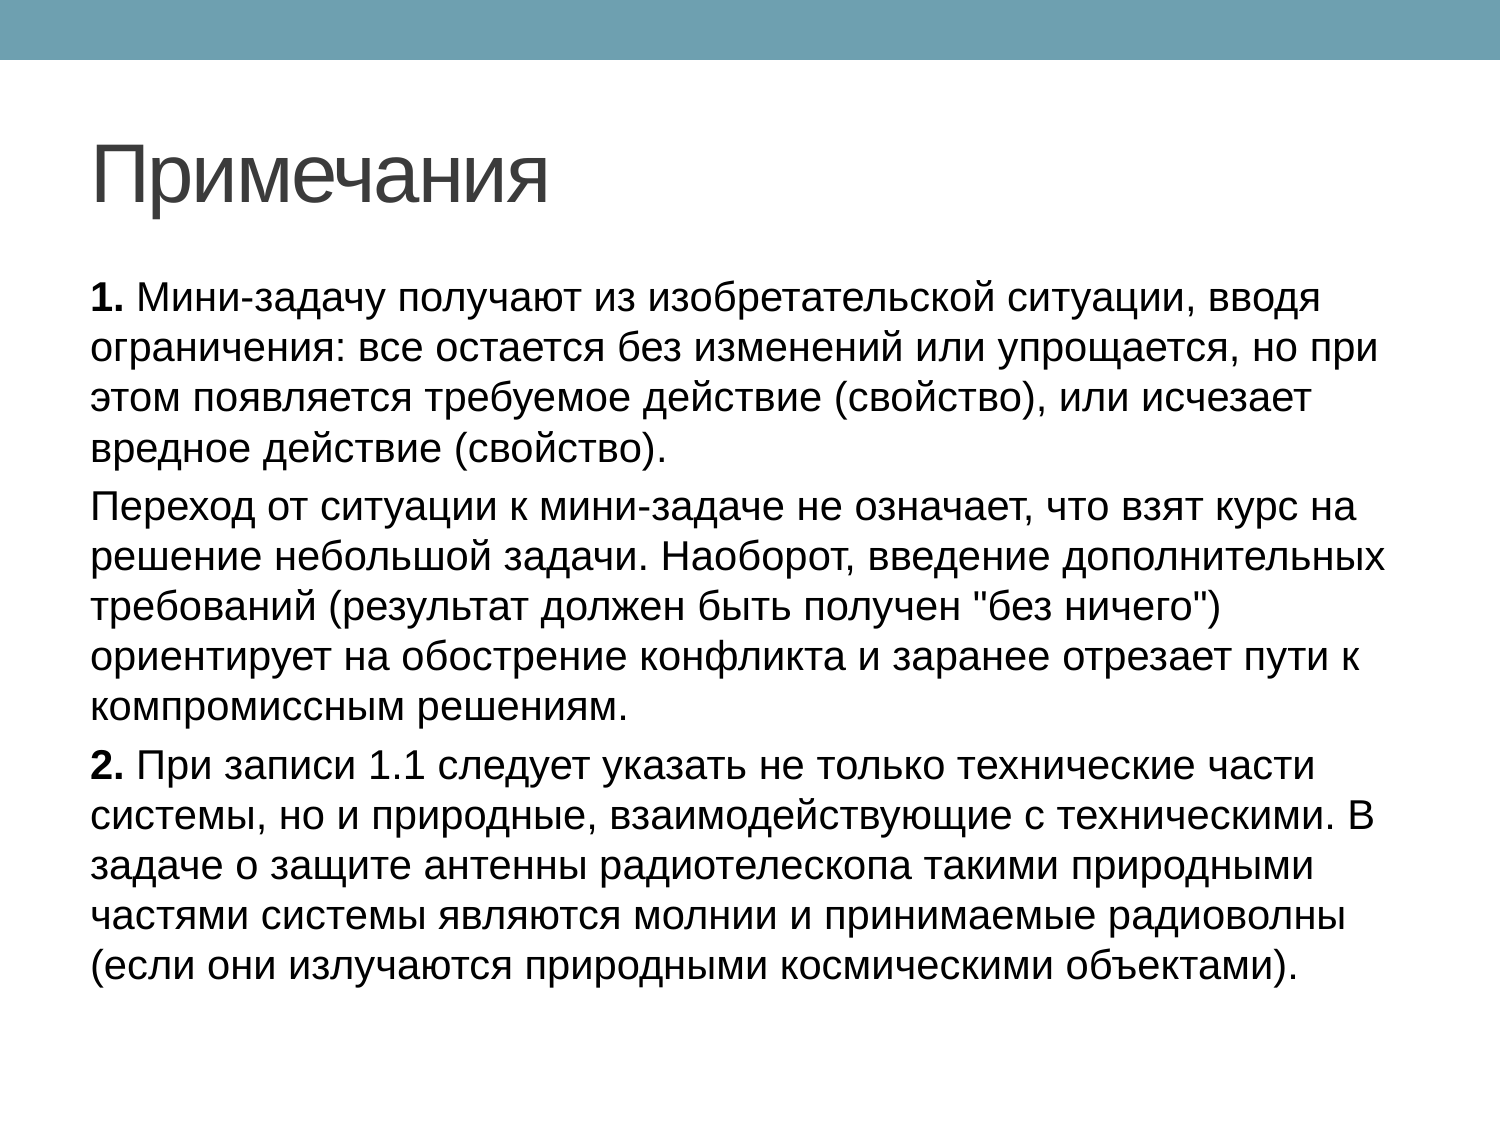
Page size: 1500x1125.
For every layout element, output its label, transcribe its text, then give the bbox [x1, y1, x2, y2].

list 1. Мини-задачу получают из изобретательской ситуации, вводя ограничения: все остается без изменений или упрощается, но при этом появляется требуемое действие (свойство), или исчезает вредное действие (свойство). Переход от ситуации к мини-задаче не означает, что взят курс на решение небольшой задачи. Наоборот, введение дополнительных требований (результат должен быть получен "без ничего") ориентирует на обострение конфликта и заранее отрезает пути к компромиссным решениям. 2. При записи 1.1 следует указать не только технические части системы, но и природные, взаимодействующие с техническими. В задаче о защите антенны радиотелескопа такими природными частями системы являются молнии и принимаемые радиоволны (если они излучаются природными космическими объектами). [75, 262, 1425, 1063]
title Примечания [75, 87, 1425, 250]
